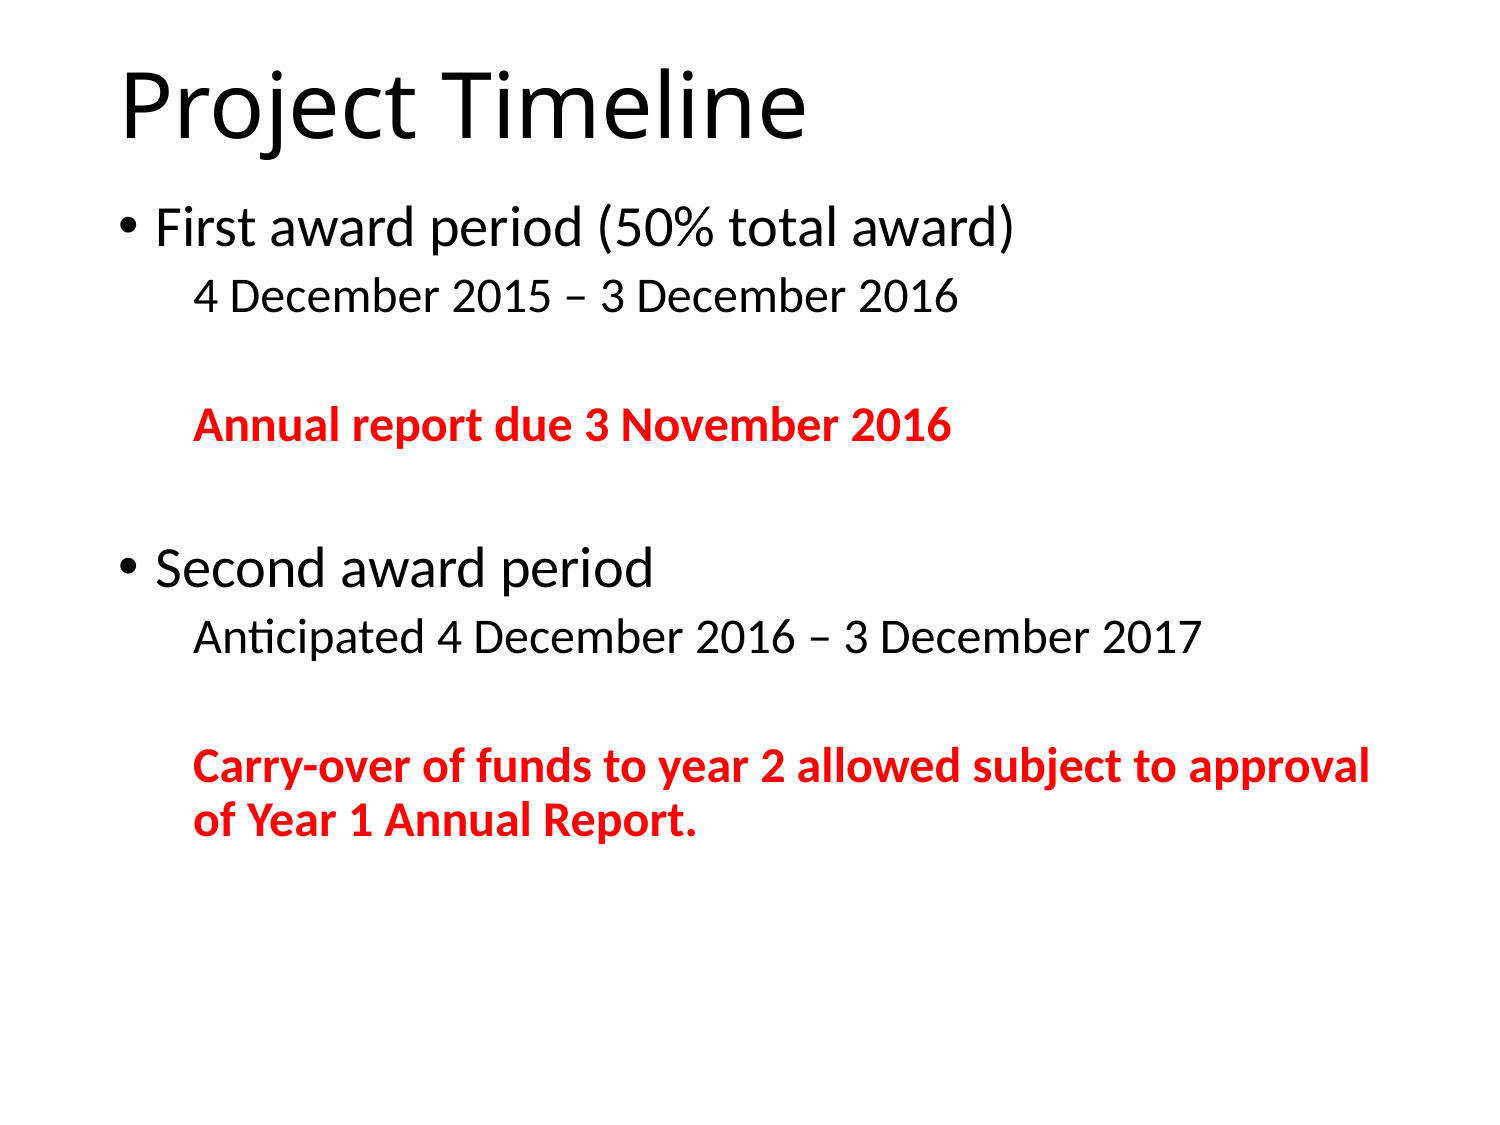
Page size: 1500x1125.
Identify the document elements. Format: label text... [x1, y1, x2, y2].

title Project Timeline [103, 0, 1397, 188]
text_box First award period (50% total award) 4 December 2015 – 3 December 2016 Annual report due 3 November 2016 Second award period Anticipated 4 December 2016 – 3 December 2017 Carry-over of funds to year 2 allowed subject to approval of Year 1 Annual Report. [103, 188, 1397, 1104]
